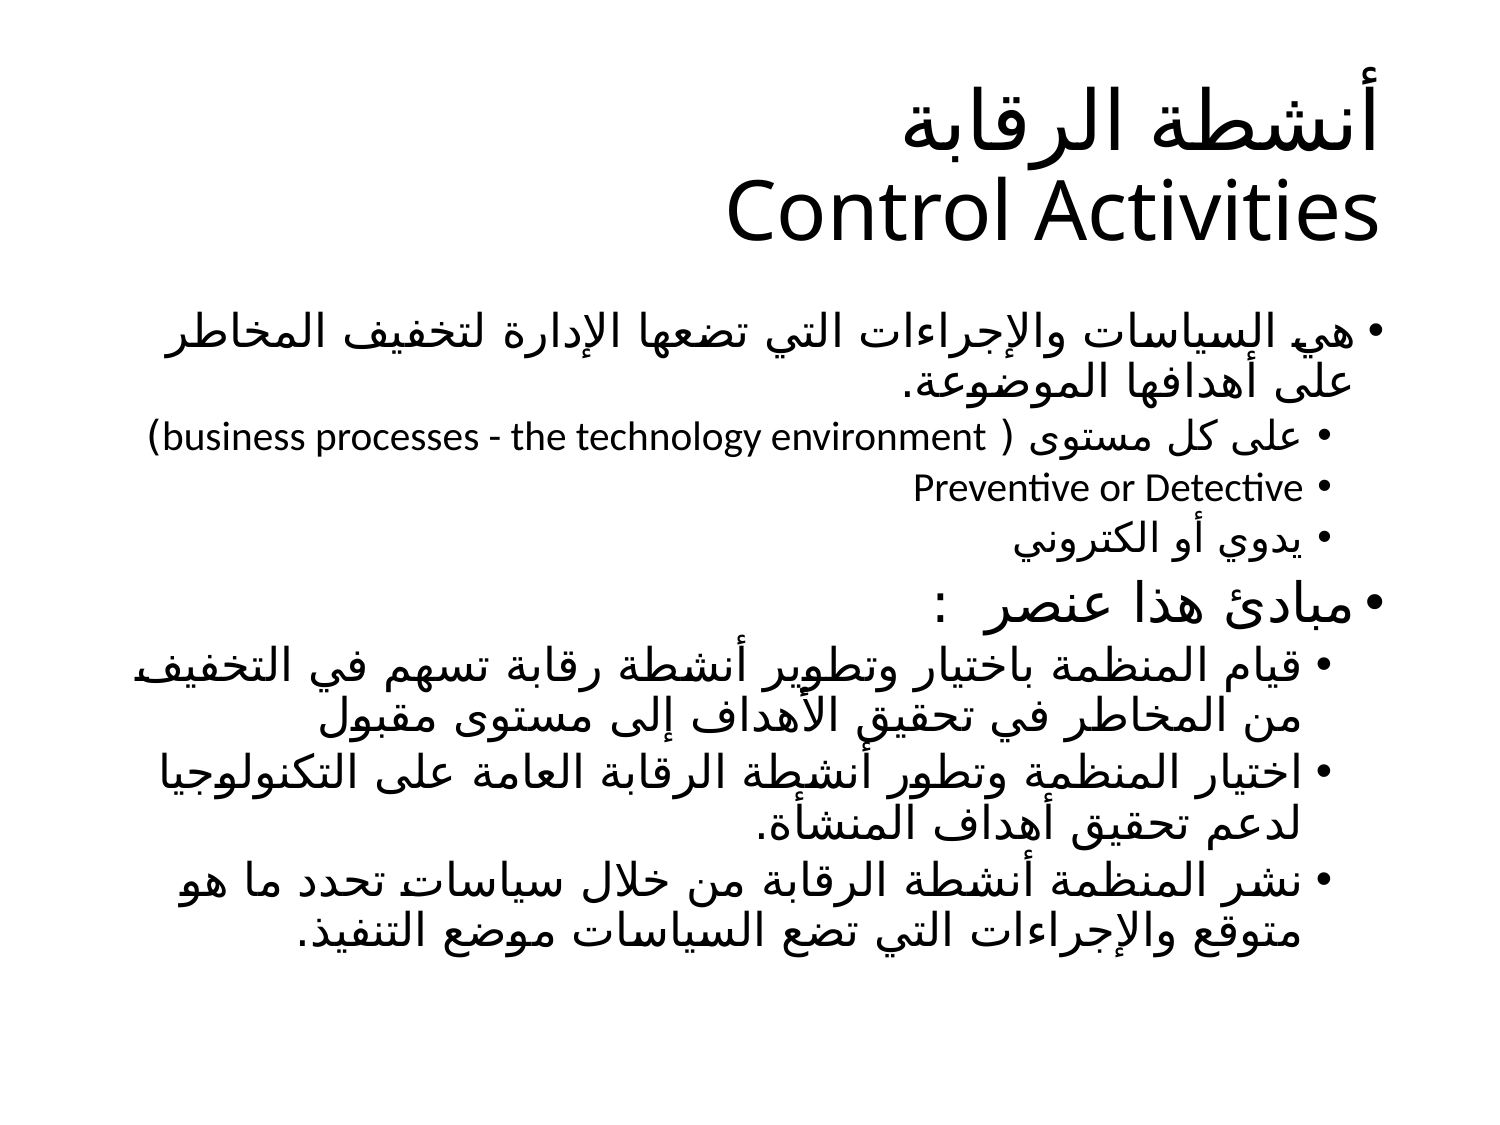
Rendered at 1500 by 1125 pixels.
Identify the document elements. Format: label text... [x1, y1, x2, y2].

title أنشطة الرقابة Control Activities [103, 59, 1397, 278]
list هي السياسات والإجراءات التي تضعها الإدارة لتخفيف المخاطر على أهدافها الموضوعة. على كل مستوى ( business processes - the technology environment) Preventive or Detective يدوي أو الكتروني مبادئ هذا عنصر : قيام المنظمة باختيار وتطوير أنشطة رقابة تسهم في التخفيف من المخاطر في تحقيق الأهداف إلى مستوى مقبول اختيار المنظمة وتطور أنشطة الرقابة العامة على التكنولوجيا لدعم تحقيق أهداف المنشأة. نشر المنظمة أنشطة الرقابة من خلال سياسات تحدد ما هو متوقع والإجراءات التي تضع السياسات موضع التنفيذ. [103, 299, 1397, 1014]
